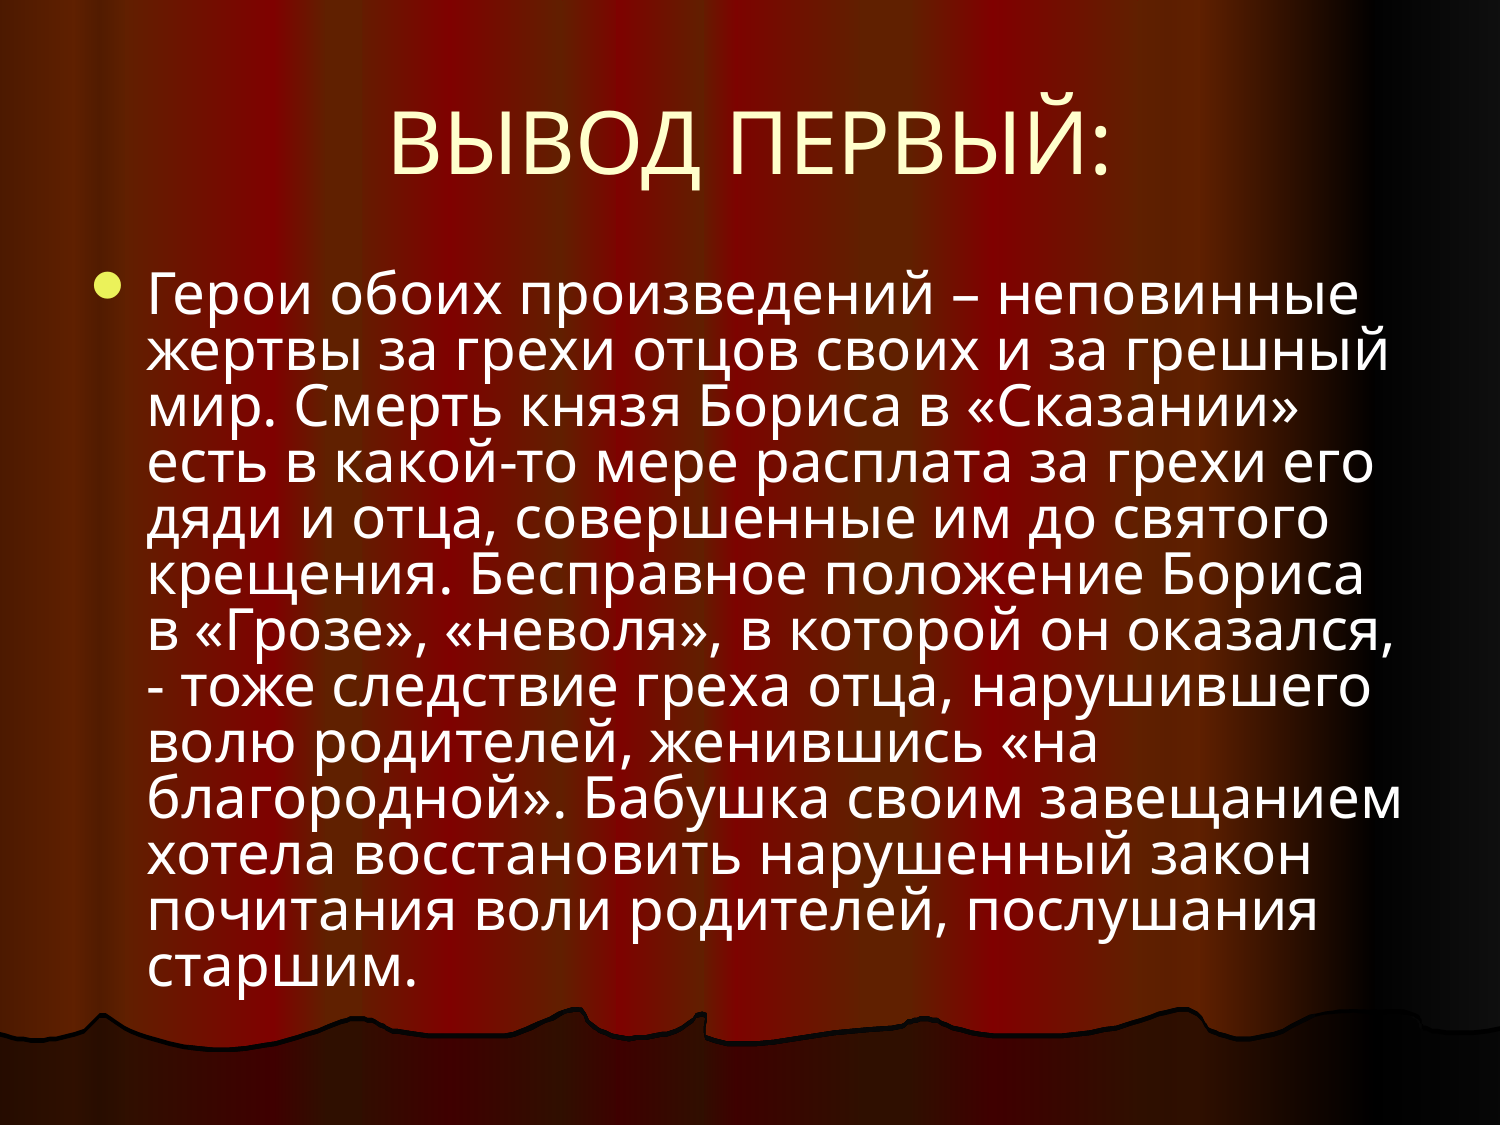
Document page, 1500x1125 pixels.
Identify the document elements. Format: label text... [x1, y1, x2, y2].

list Герои обоих произведений – неповинные жертвы за грехи отцов своих и за грешный мир. Смерть князя Бориса в «Сказании» есть в какой-то мере расплата за грехи его дяди и отца, совершенные им до святого крещения. Бесправное положение Бориса в «Грозе», «неволя», в которой он оказался, - тоже следствие греха отца, нарушившего волю родителей, женившись «на благородной». Бабушка своим завещанием хотела восстановить нарушенный закон почитания воли родителей, послушания старшим. [74, 262, 1426, 1006]
title ВЫВОД ПЕРВЫЙ: [74, 45, 1426, 233]
